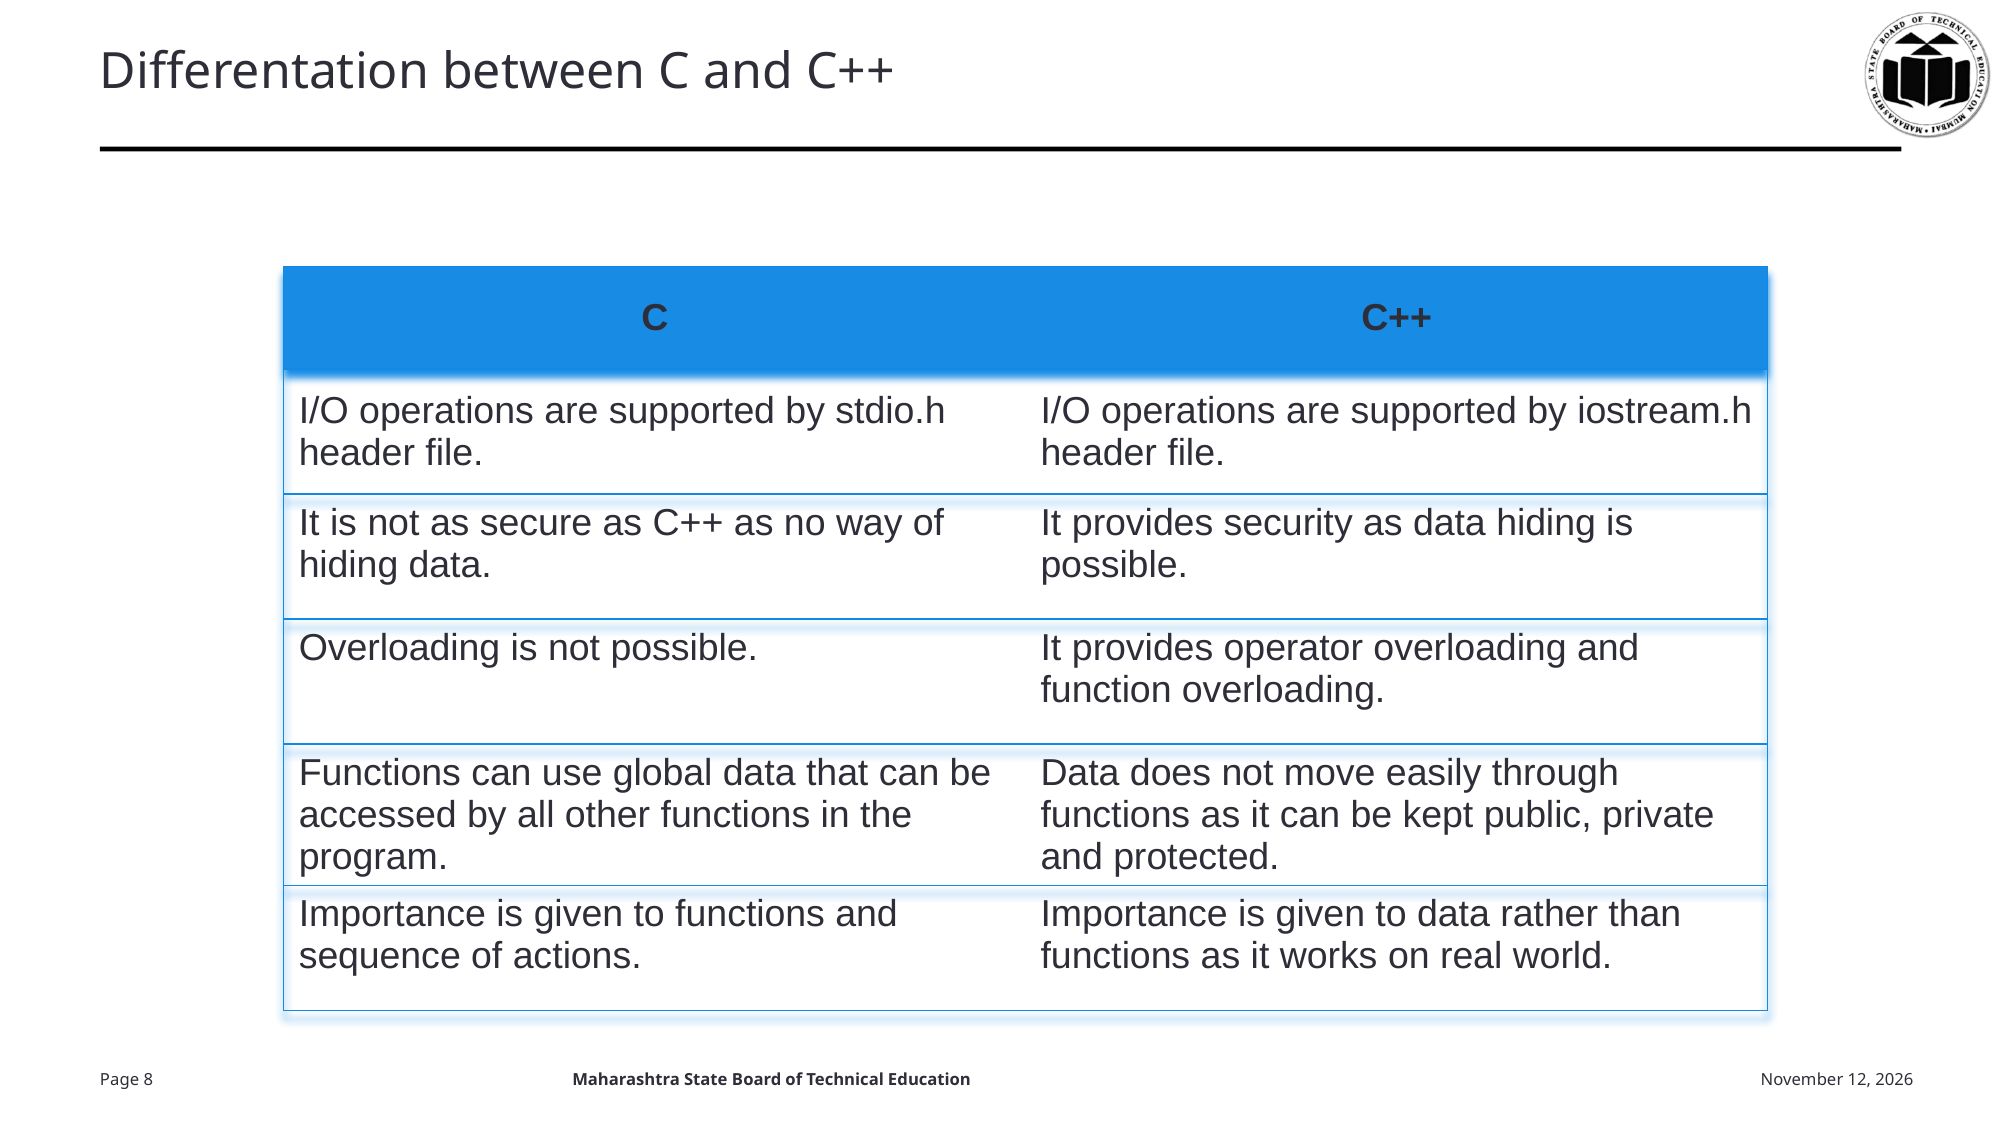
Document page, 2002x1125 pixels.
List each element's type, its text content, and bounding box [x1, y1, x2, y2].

table_cell It provides operator overloading and function overloading. [1026, 620, 1767, 743]
table_cell It is not as secure as C++ as no way of hiding data. [284, 495, 1026, 618]
table_cell Importance is given to functions and sequence of actions. [284, 886, 1026, 1010]
table_header C [284, 267, 1026, 368]
title Differentation between C and C++ [99, 48, 1901, 145]
table_header C++ [1026, 267, 1767, 368]
table_cell Importance is given to data rather than functions as it works on real world. [1026, 886, 1767, 1010]
table_cell Overloading is not possible. [284, 620, 1026, 743]
table_cell I/O operations are supported by iostream.h header file. [1026, 370, 1767, 493]
picture [1852, 0, 2001, 149]
table_cell Functions can use global data that can be accessed by all other functions in the program. [284, 745, 1026, 885]
table_cell It provides security as data hiding is possible. [1026, 495, 1767, 618]
table_cell I/O operations are supported by stdio.h header file. [284, 370, 1026, 493]
table_cell Data does not move easily through functions as it can be kept public, private and protected. [1026, 745, 1767, 885]
